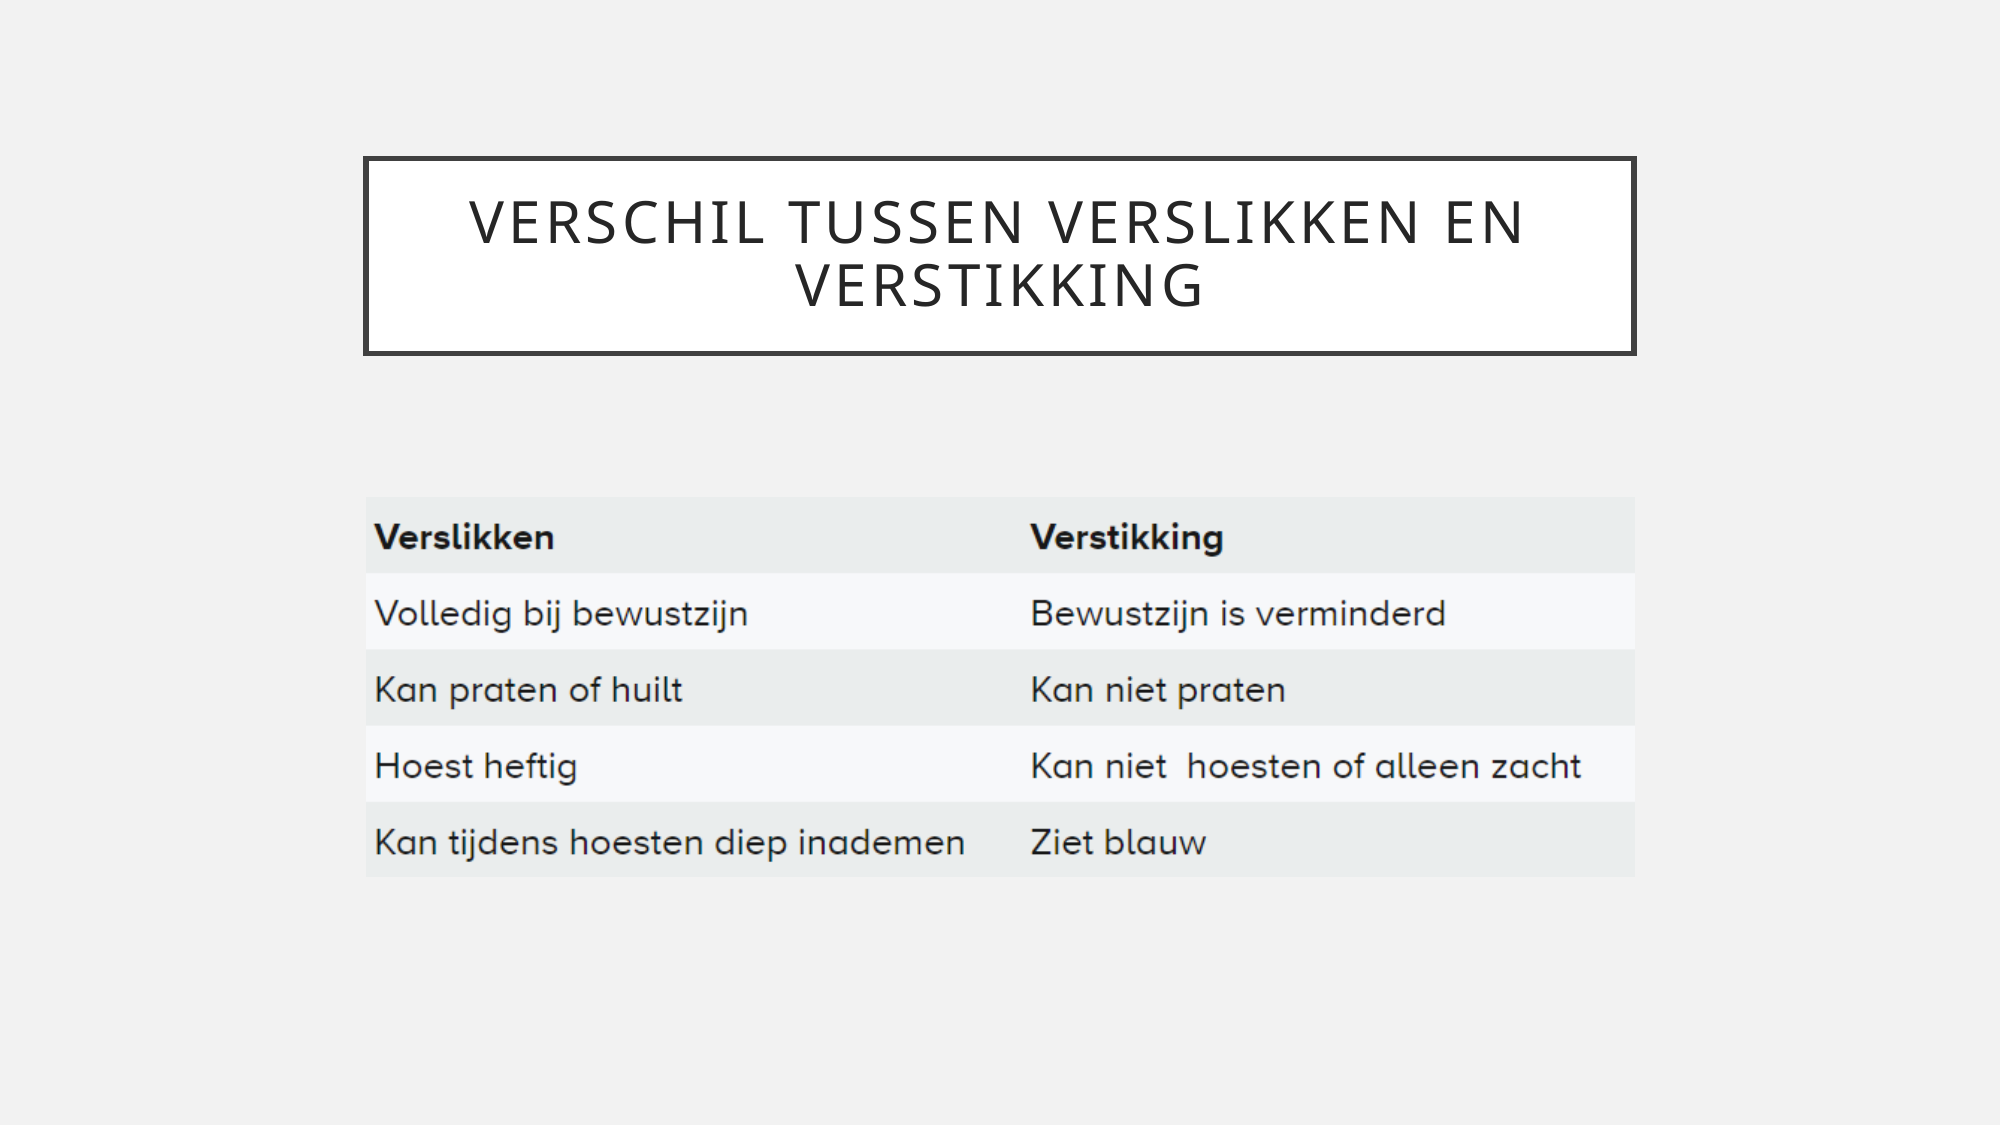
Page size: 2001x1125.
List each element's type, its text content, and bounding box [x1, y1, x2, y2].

title Verschil tussen Verslikken en verstikking [363, 156, 1637, 356]
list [365, 497, 1635, 877]
